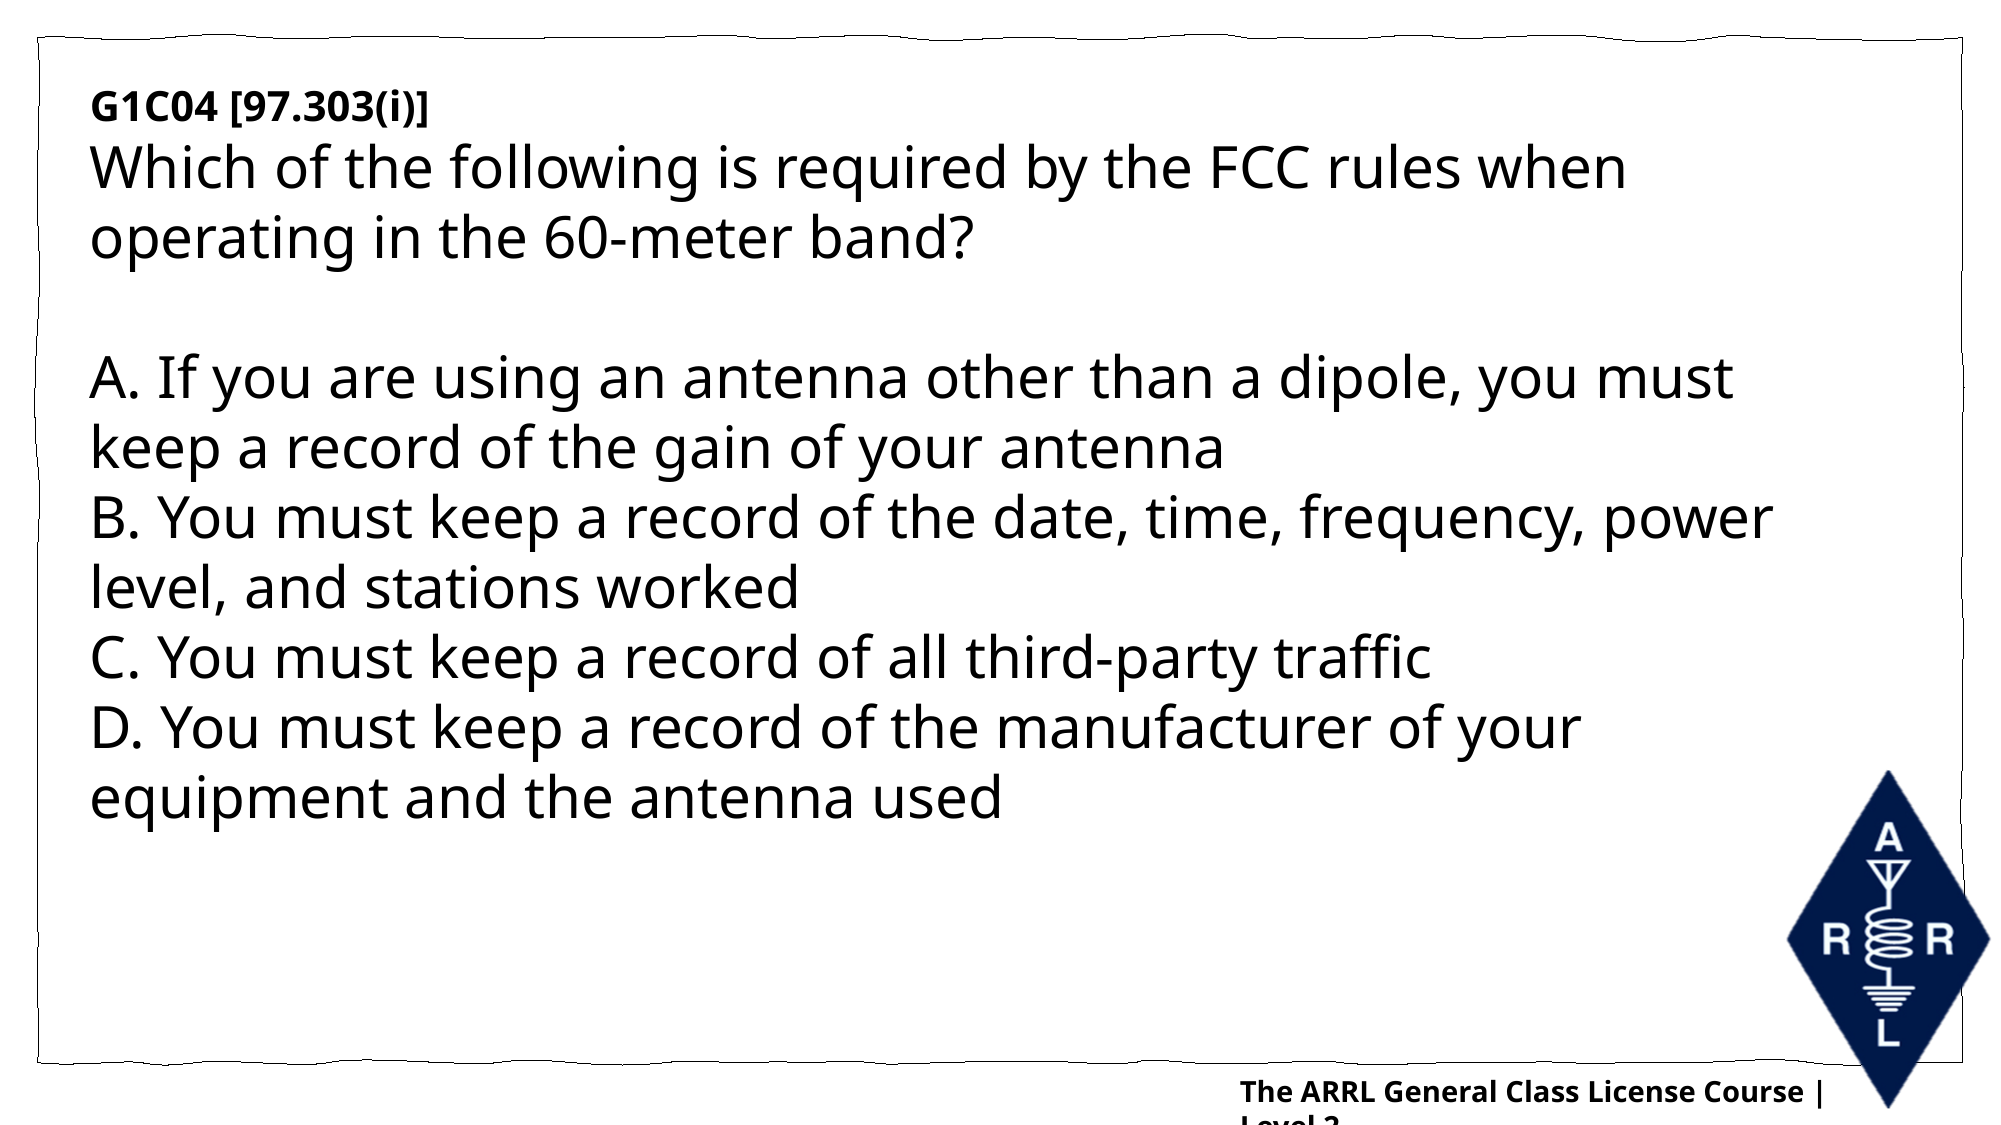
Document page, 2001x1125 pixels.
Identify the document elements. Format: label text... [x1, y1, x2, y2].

picture [1773, 752, 1999, 1125]
text_box G1C04 [97.303(i)] Which of the following is required by the FCC rules when operating in the 60-meter band? A. If you are using an antenna other than a dipole, you must keep a record of the gain of your antenna B. You must keep a record of the date, time, frequency, power level, and stations worked C. You must keep a record of all third-party traffic D. You must keep a record of the manufacturer of your equipment and the antenna used [75, 72, 1850, 838]
